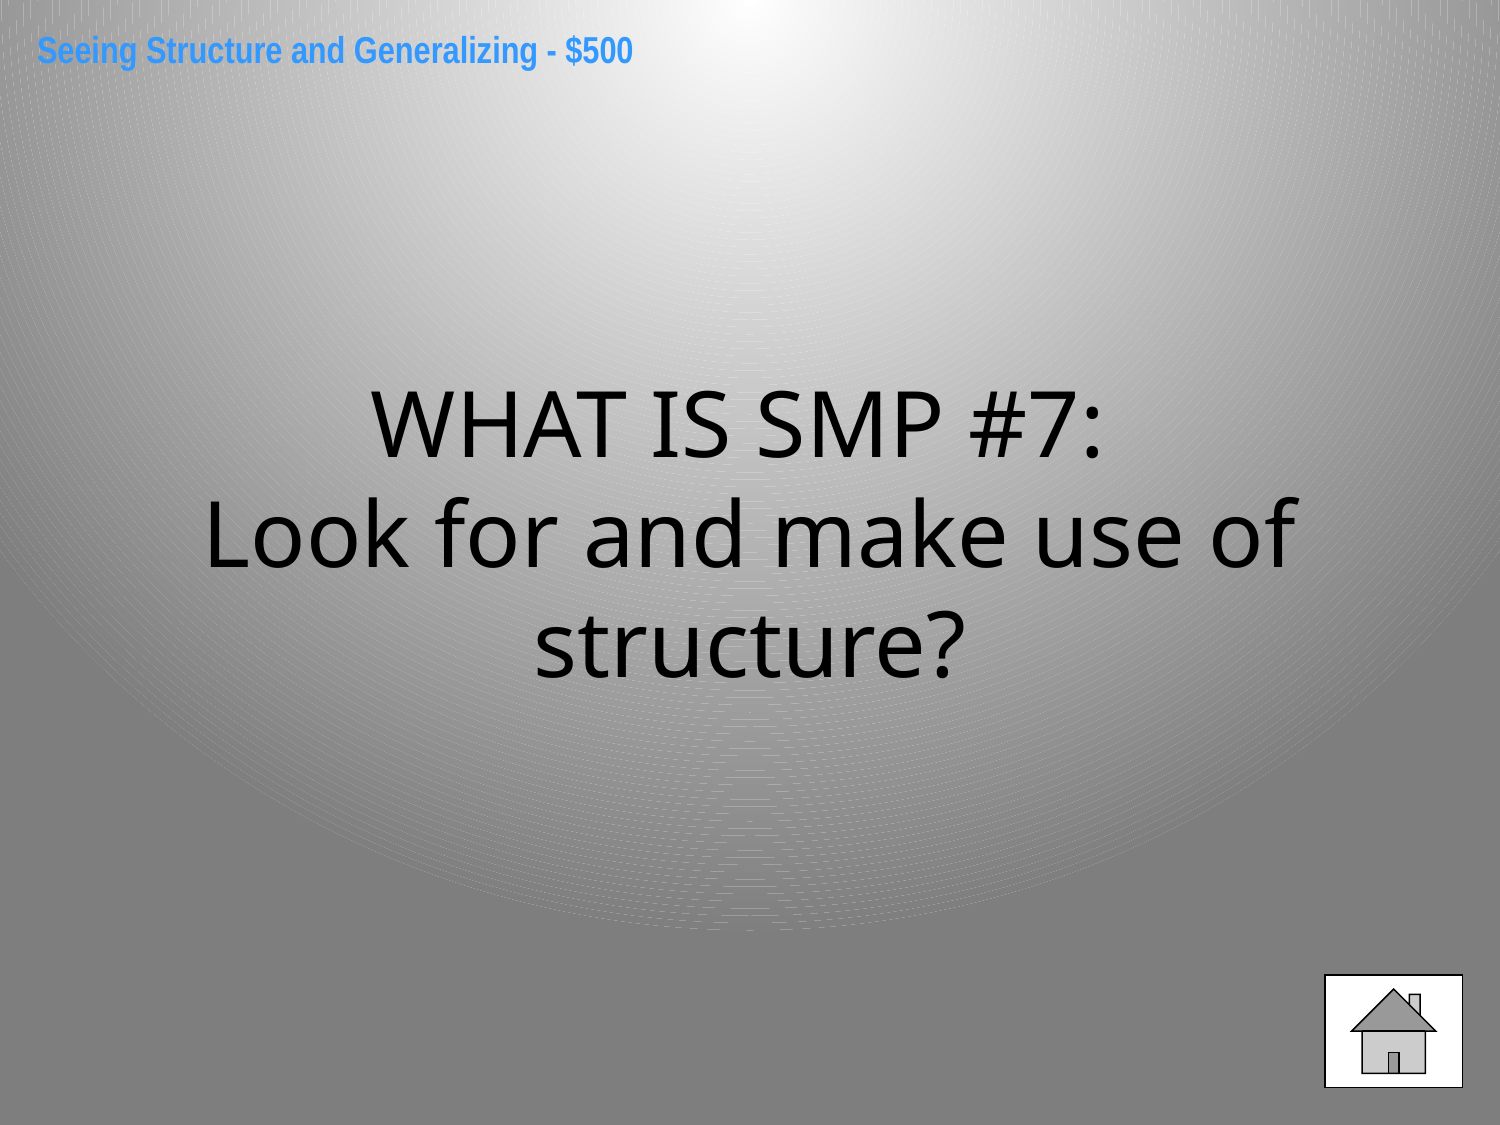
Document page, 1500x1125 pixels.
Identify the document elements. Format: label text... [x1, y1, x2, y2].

text_box WHAT IS SMP #7: Look for and make use of structure? [74, 162, 1425, 900]
text_box Seeing Structure and Generalizing - $500 [22, 18, 1025, 94]
text_box [1324, 975, 1463, 1088]
